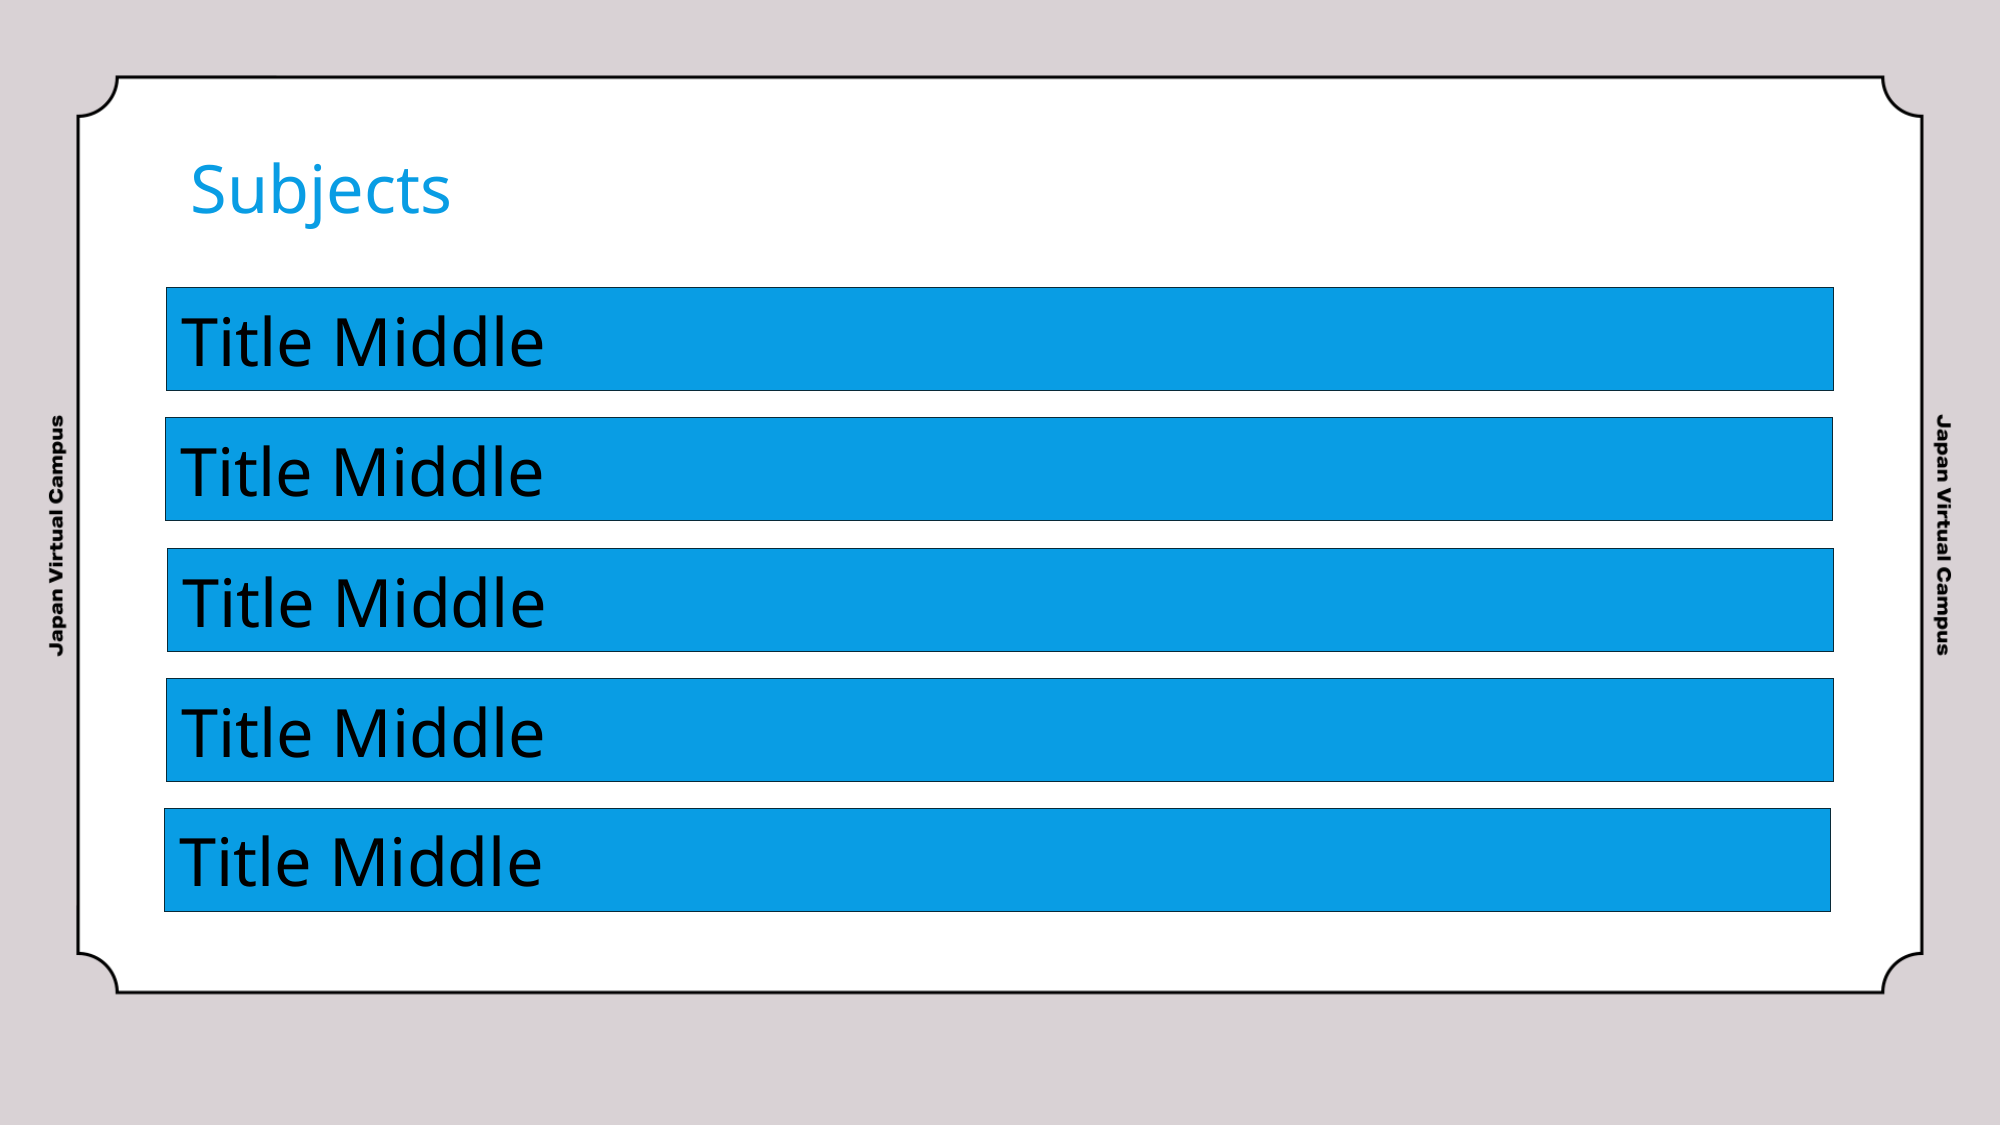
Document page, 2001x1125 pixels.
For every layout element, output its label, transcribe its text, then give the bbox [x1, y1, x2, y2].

text_box Title Middle [165, 286, 1835, 392]
text_box Title Middle [163, 807, 1833, 913]
text_box Subjects [175, 139, 468, 234]
text_box Title Middle [166, 547, 1836, 653]
text_box Title Middle [164, 416, 1834, 522]
picture [0, 0, 2000, 1125]
text_box Title Middle [165, 677, 1835, 783]
